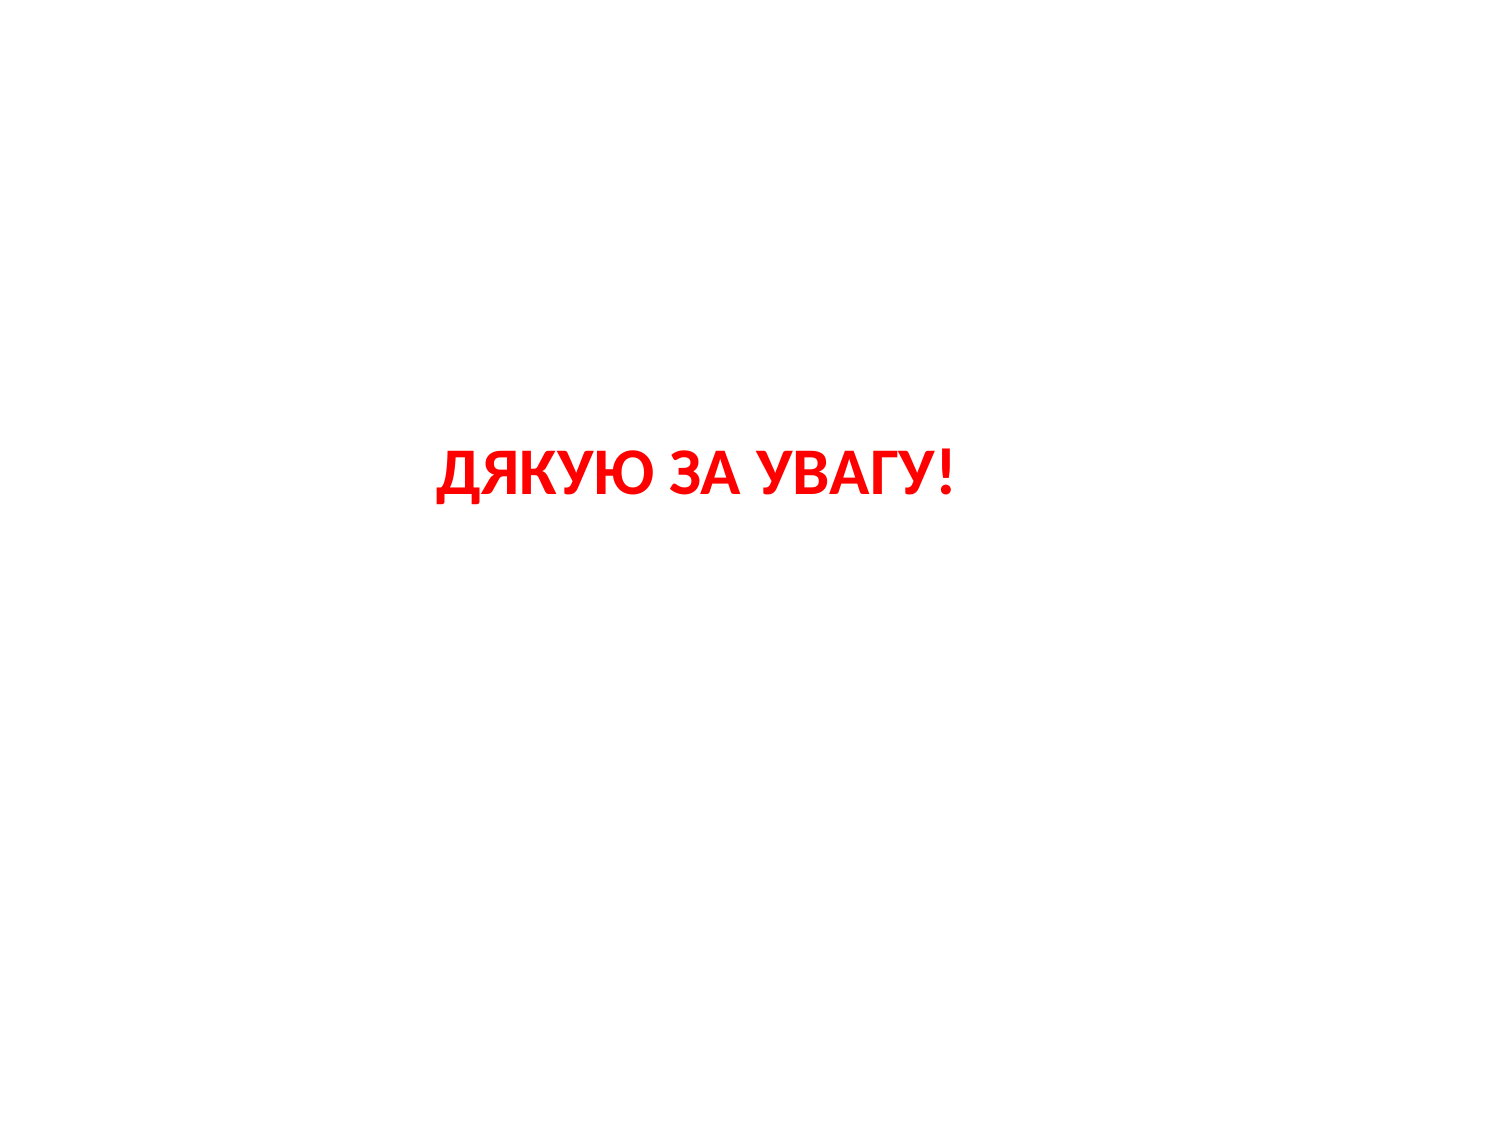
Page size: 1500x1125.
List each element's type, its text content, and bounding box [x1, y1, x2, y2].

text_box ДЯКУЮ ЗА УВАГУ! [421, 420, 973, 516]
